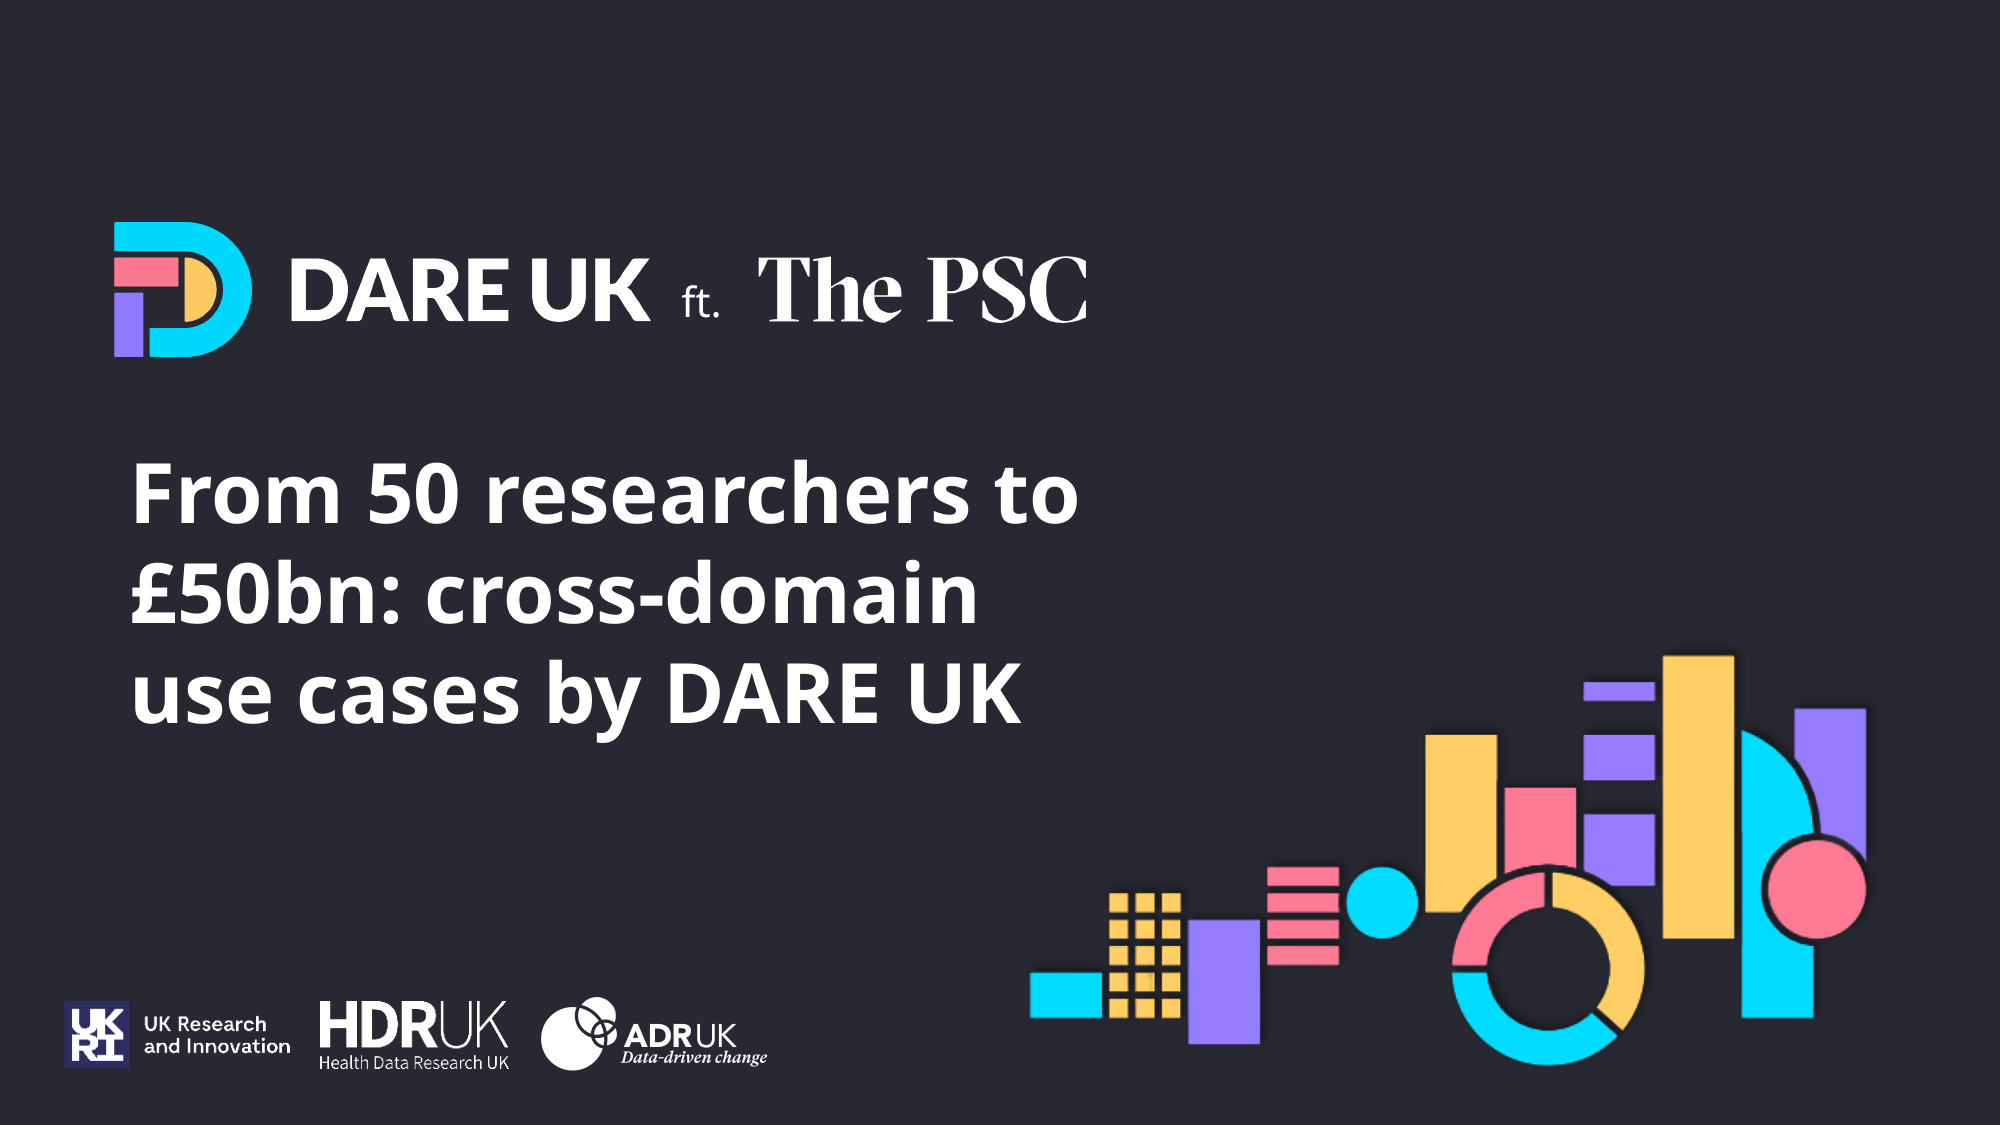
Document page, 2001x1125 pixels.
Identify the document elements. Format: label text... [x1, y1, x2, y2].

list ft. [666, 268, 781, 419]
picture [999, 626, 1896, 1094]
picture [695, 194, 1151, 385]
picture [64, 1001, 290, 1068]
picture [539, 996, 769, 1073]
picture [320, 1001, 509, 1069]
title From 50 researchers to £50bn: cross-domain use cases by DARE UK [114, 636, 1120, 748]
picture [114, 222, 651, 357]
